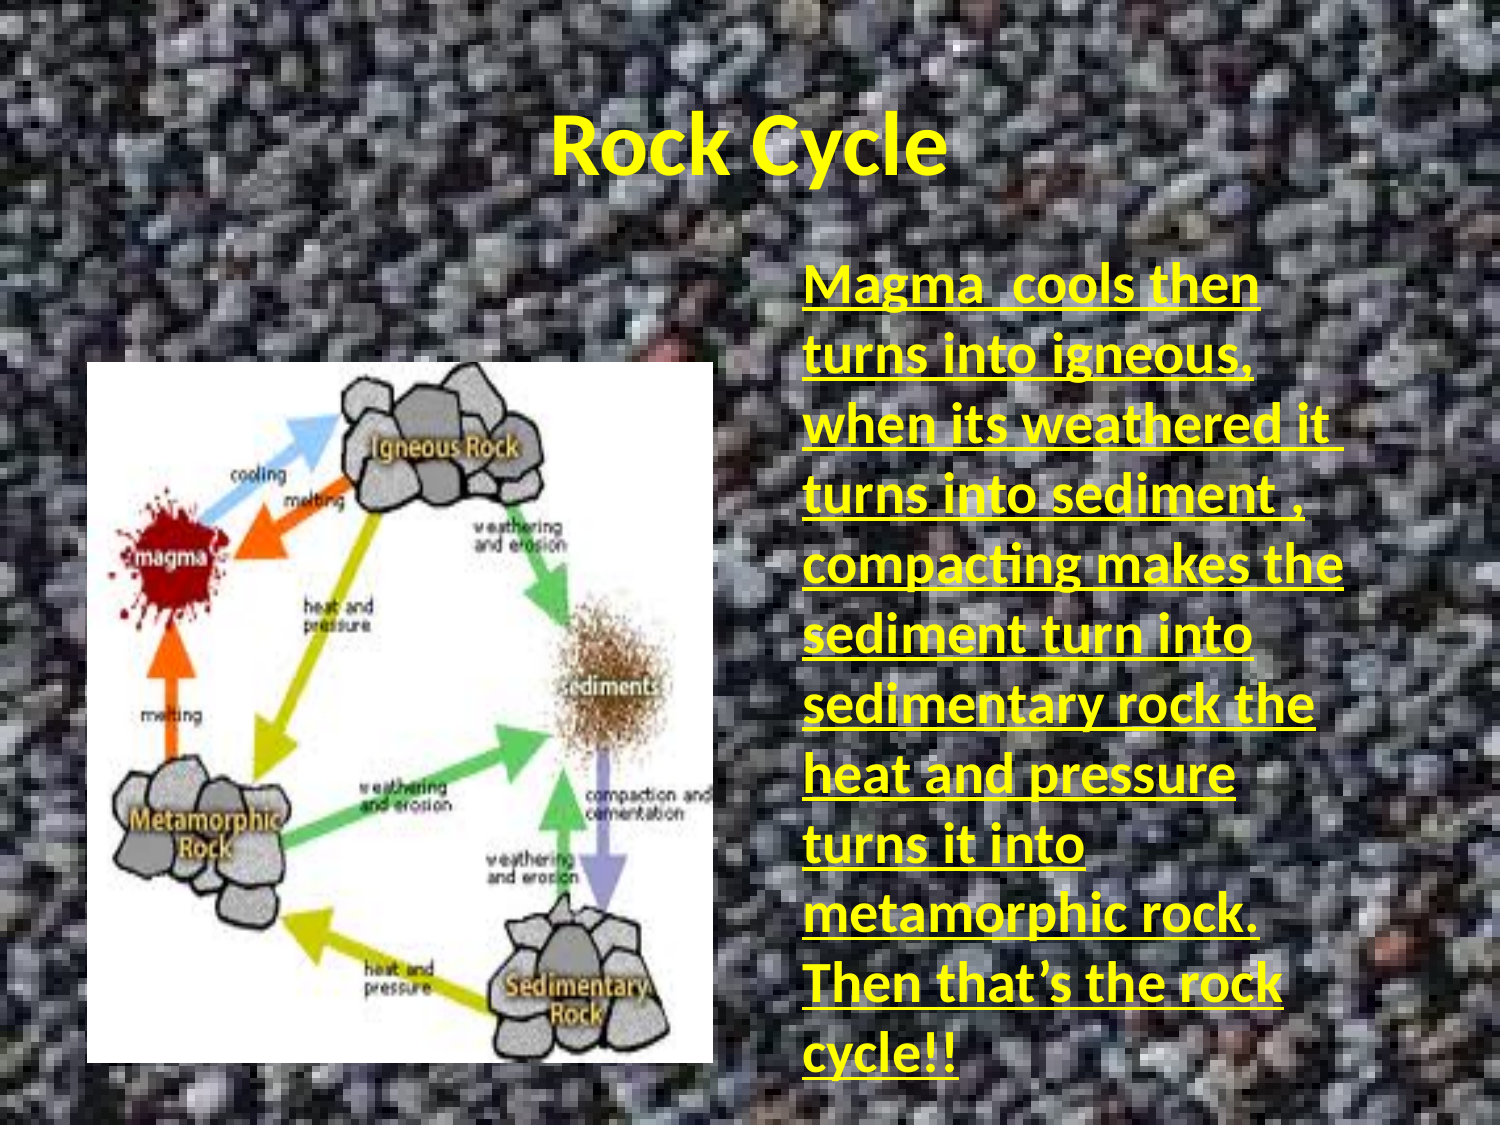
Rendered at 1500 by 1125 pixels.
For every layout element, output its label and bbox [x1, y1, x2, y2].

picture [0, 0, 1500, 1125]
list [87, 362, 713, 1063]
